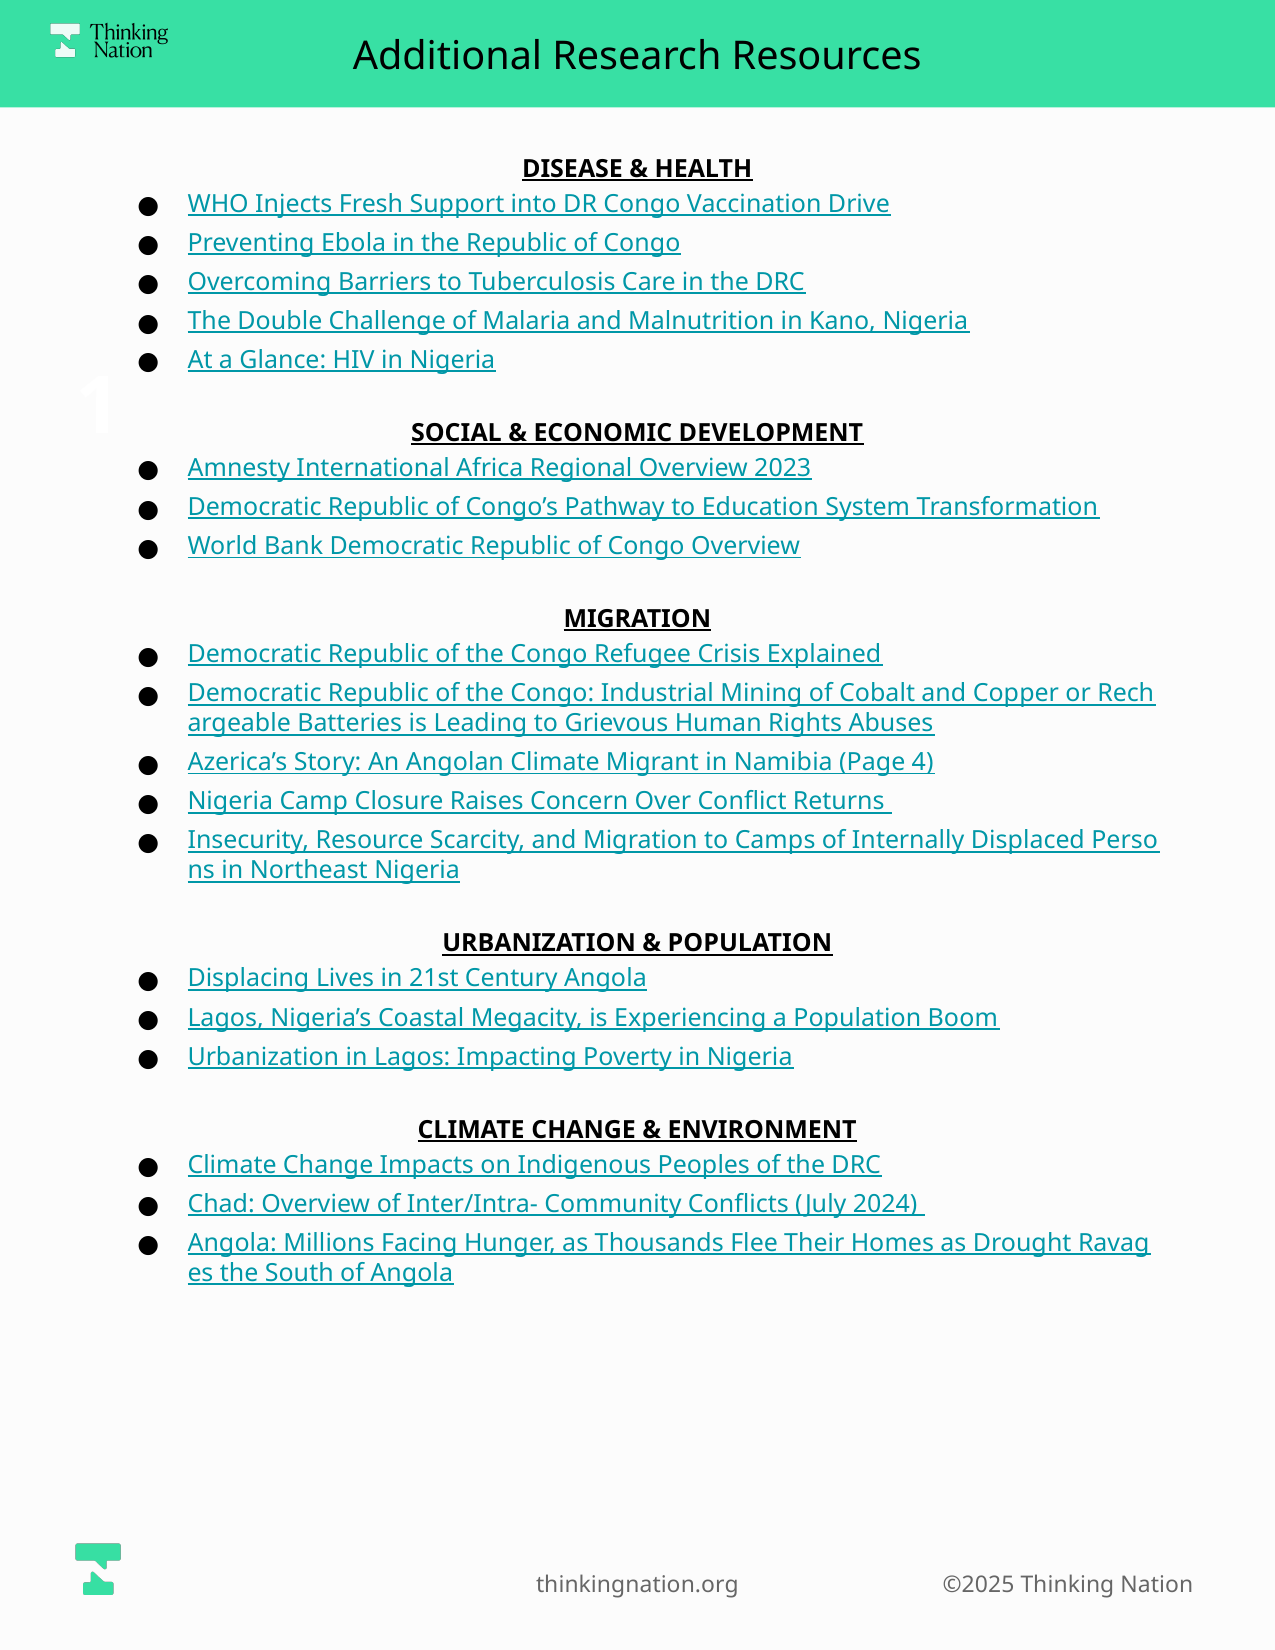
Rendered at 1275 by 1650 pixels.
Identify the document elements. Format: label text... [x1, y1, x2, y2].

text_box ©2025 Thinking Nation [907, 1553, 1210, 1605]
text_box thinkingnation.org [486, 1553, 789, 1605]
text_box Additional Research Resources [0, 0, 1275, 108]
text_box DISEASE & HEALTH WHO Injects Fresh Support into DR Congo Vaccination Drive Preventing Ebola in the Republic of Congo Overcoming Barriers to Tuberculosis Care in the DRC The Double Challenge of Malaria and Malnutrition in Kano, Nigeria At a Glance: HIV in Nigeria SOCIAL & ECONOMIC DEVELOPMENT Amnesty International Africa Regional Overview 2023 Democratic Republic of Congo’s Pathway to Education System Transformation World Bank Democratic Republic of Congo Overview MIGRATION Democratic Republic of the Congo Refugee Crisis Explained Democratic Republic of the Congo: Industrial Mining of Cobalt and Copper or Rechargeable Batteries is Leading to Grievous Human Rights Abuses Azerica’s Story: An Angolan Climate Migrant in Namibia (Page 4) Nigeria Camp Closure Raises Concern Over Conflict Returns Insecurity, Resource Scarcity, and Migration to Camps of Internally Displaced Persons in Northeast Nigeria URBANIZATION & POPULATION Displacing Lives in 21st Century Angola Lagos, Nigeria’s Coastal Megacity, is Experiencing a Population Boom Urbanization in Lagos: Impacting Poverty in Nigeria CLIMATE CHANGE & ENVIRONMENT Climate Change Impacts on Indigenous Peoples of the DRC Chad: Overview of Inter/Intra- Community Conflicts (July 2024) Angola: Millions Facing Hunger, as Thousands Flee Their Homes as Drought Ravages the South of Angola [97, 132, 1178, 1216]
text_box 1 [30, 315, 165, 450]
picture [36, 12, 172, 69]
picture [62, 1533, 134, 1605]
